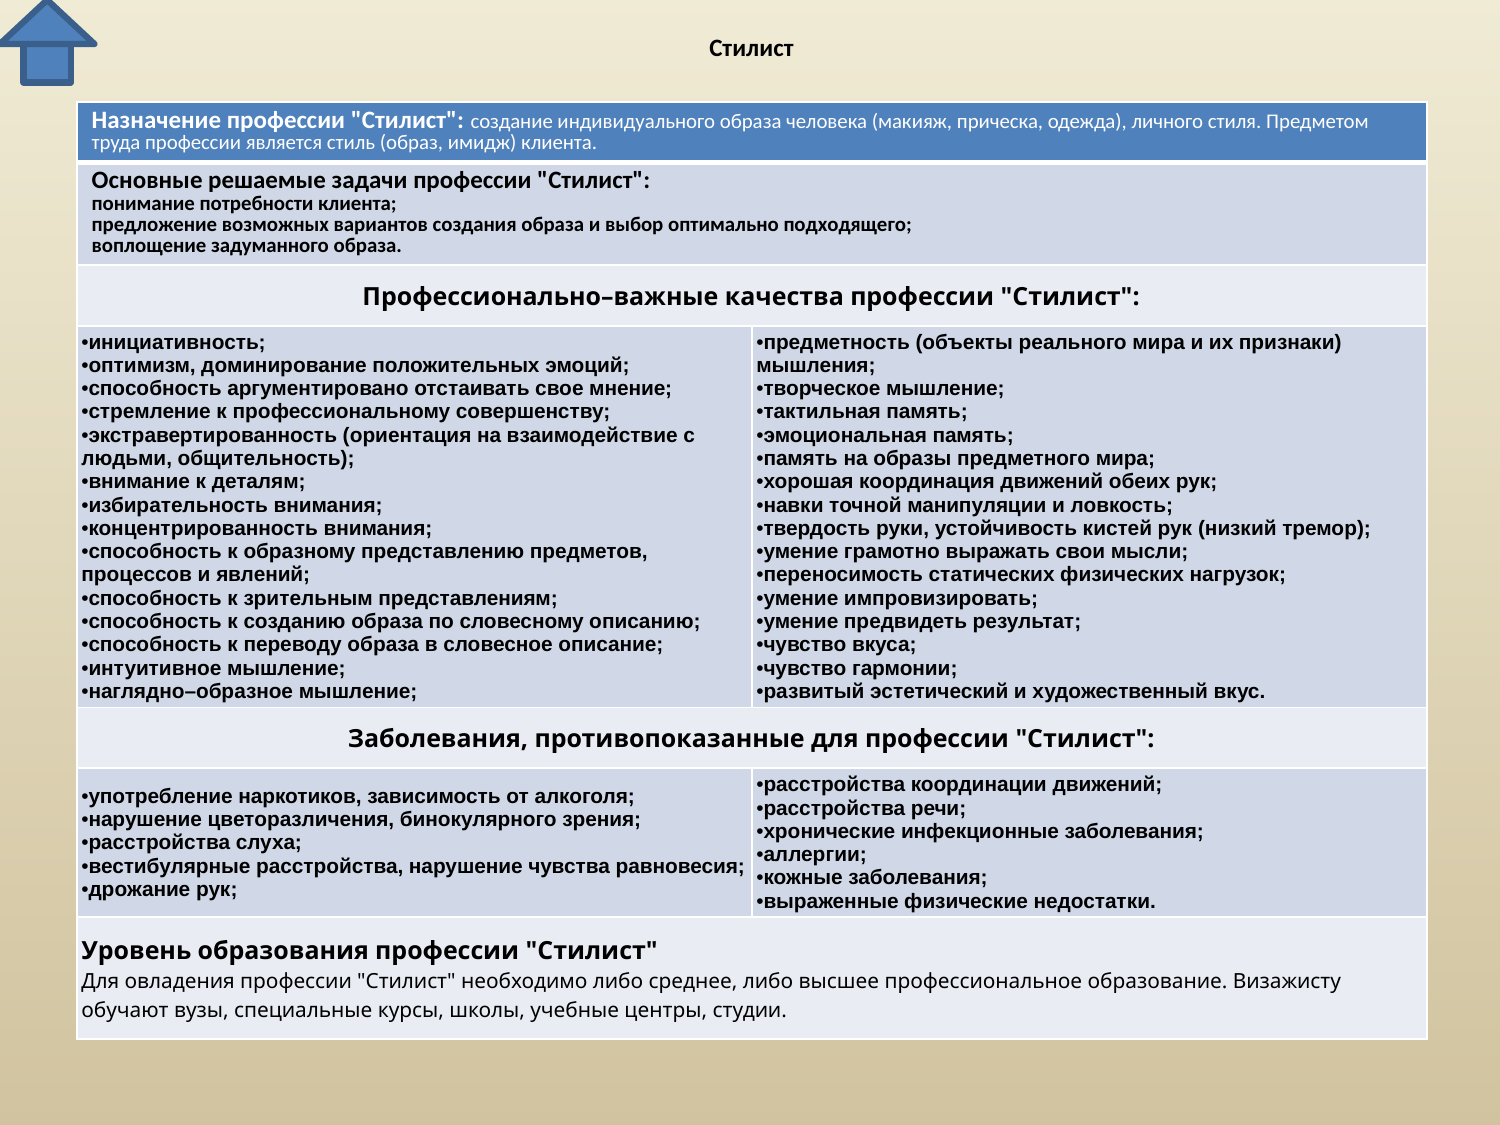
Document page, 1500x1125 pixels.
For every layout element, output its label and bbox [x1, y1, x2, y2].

table_cell [78, 708, 1426, 767]
table_cell [78, 769, 751, 916]
table_cell [78, 266, 1426, 325]
table_cell [753, 769, 1426, 916]
text_box [0, 0, 94, 82]
table_cell [78, 918, 1426, 1038]
title [76, 0, 1427, 93]
table_header [78, 103, 1426, 160]
table_cell [753, 327, 1426, 707]
table_cell [78, 165, 1426, 264]
table_cell [78, 327, 751, 707]
